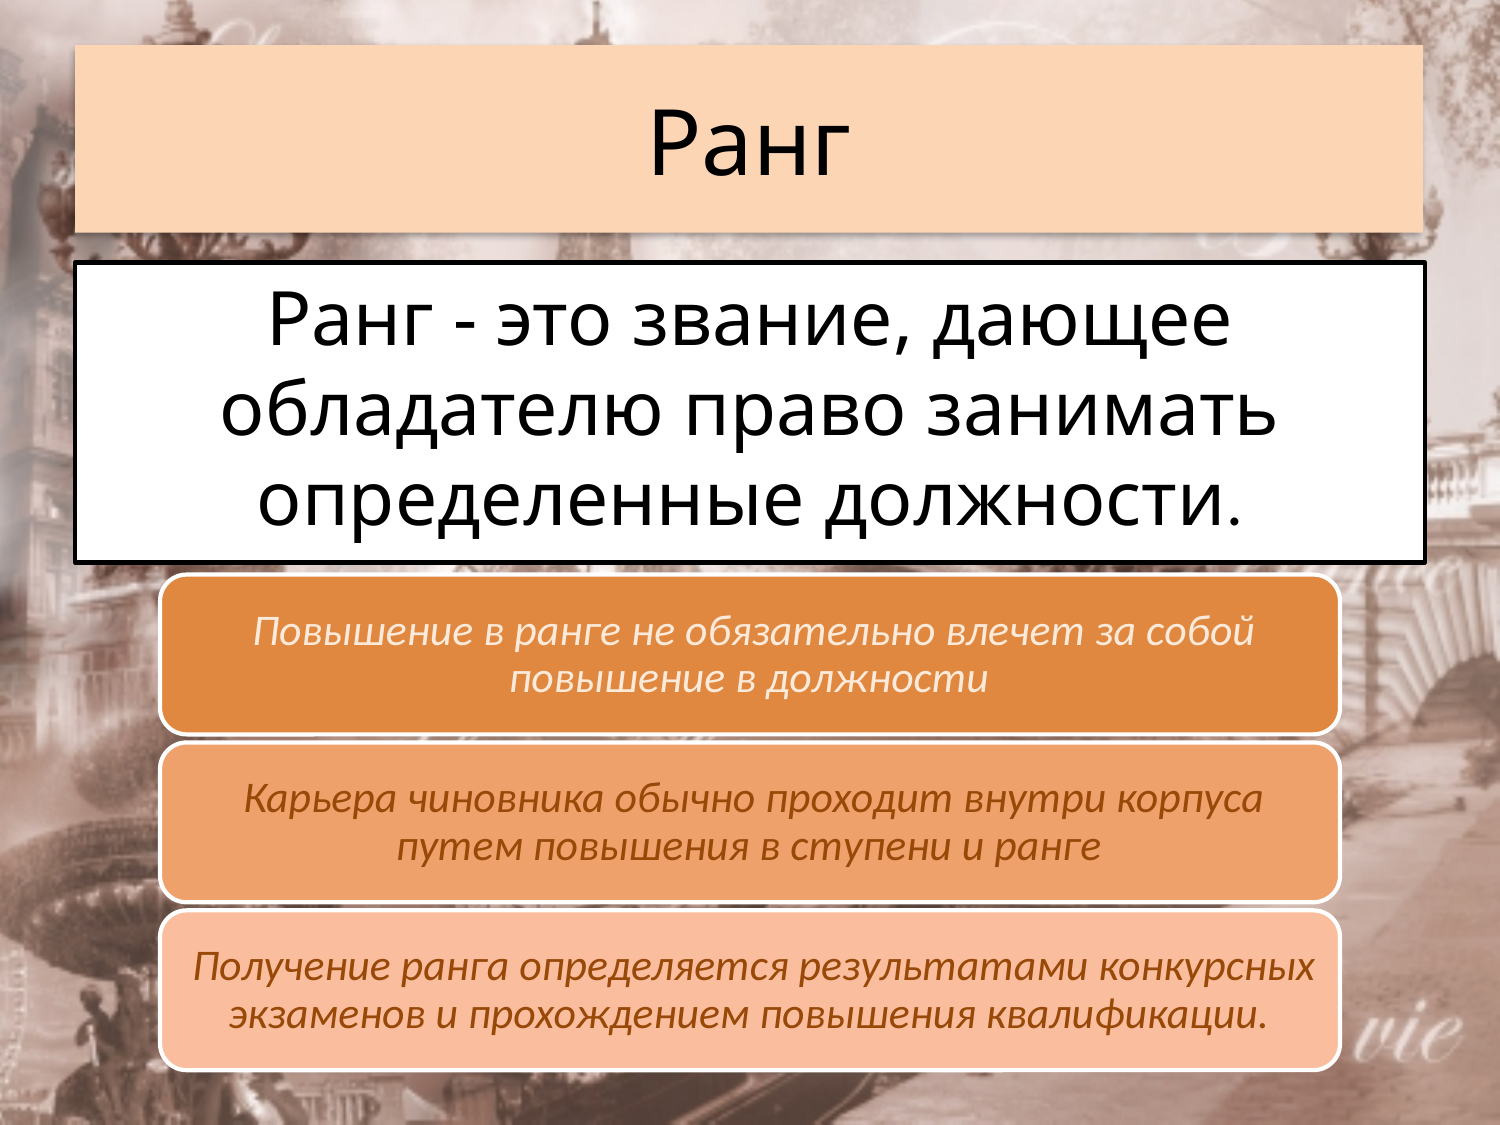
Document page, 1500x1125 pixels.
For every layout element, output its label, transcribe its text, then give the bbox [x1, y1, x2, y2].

picture [0, 0, 1500, 1125]
title Ранг [75, 45, 1424, 233]
list Ранг - это звание, дающее обладателю право занимать определенные должности. [73, 260, 1427, 565]
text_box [159, 574, 1341, 1071]
